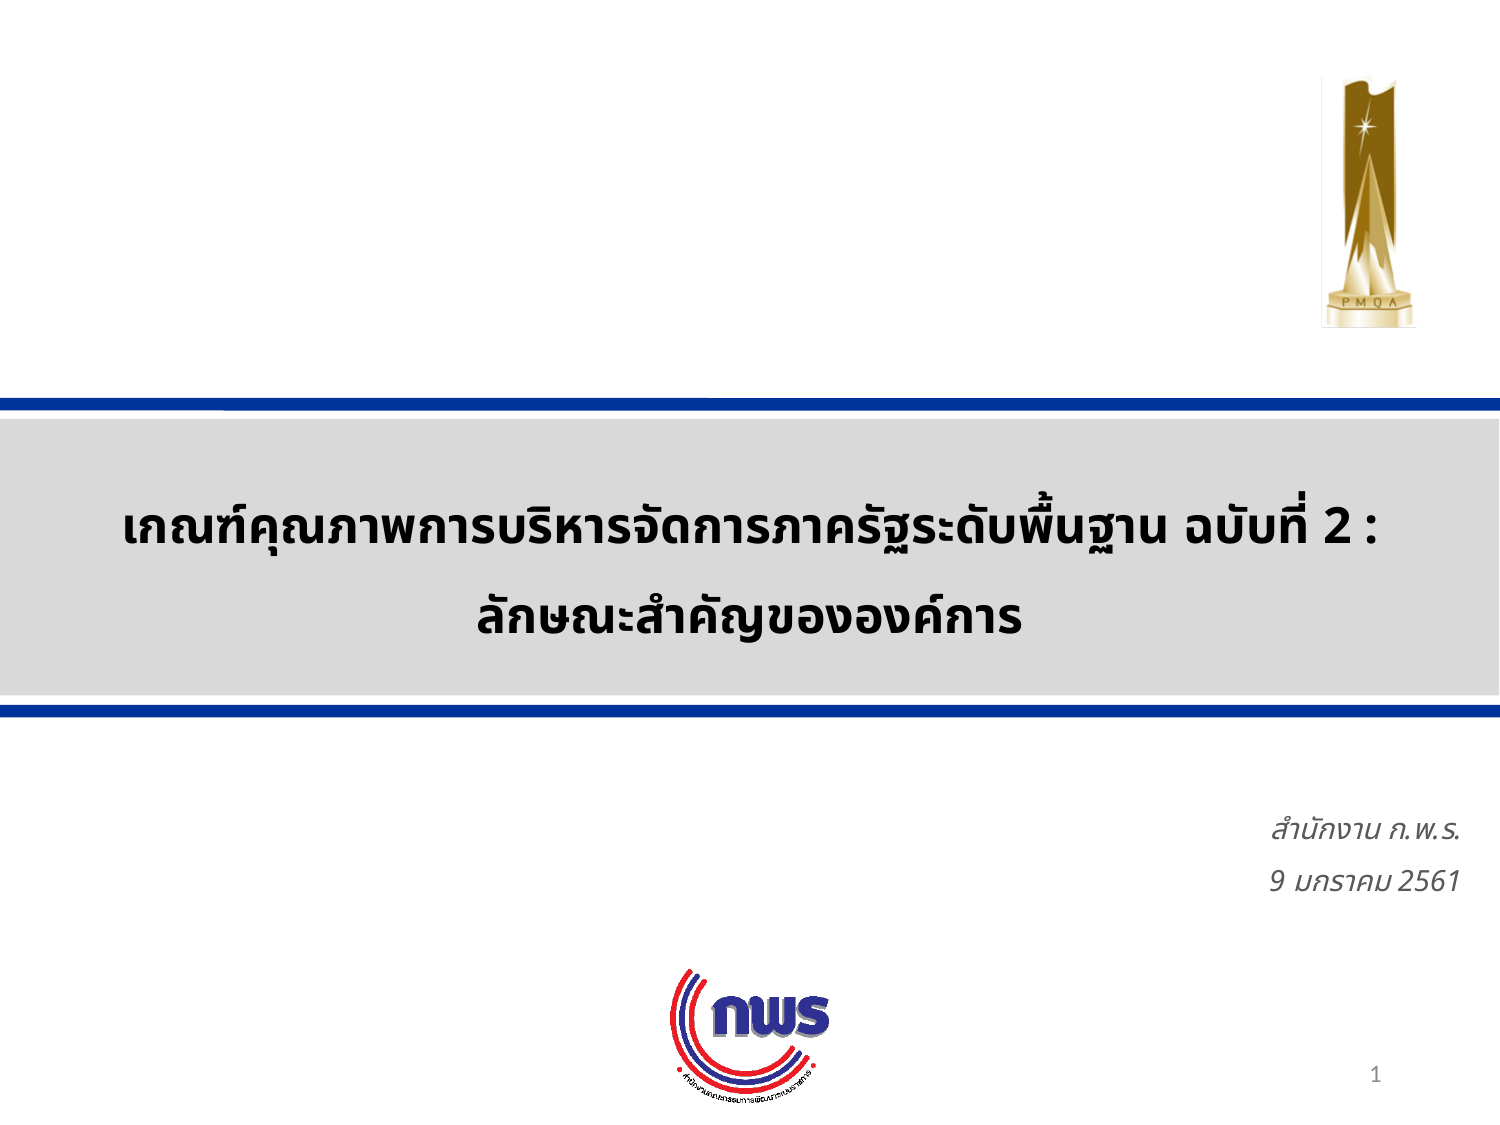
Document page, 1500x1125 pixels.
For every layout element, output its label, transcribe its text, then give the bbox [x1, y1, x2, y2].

text_box เกณฑ์คุณภาพการบริหารจัดการภาครัฐระดับพื้นฐาน ฉบับที่ 2 : ลักษณะสำคัญขององค์การ [0, 459, 1500, 649]
picture [670, 969, 829, 1103]
slide_number 1 [1059, 1042, 1397, 1103]
text_box สำนักงาน ก.พ.ร. 9 มกราคม 2561 [12, 785, 1477, 905]
picture [1320, 75, 1417, 333]
